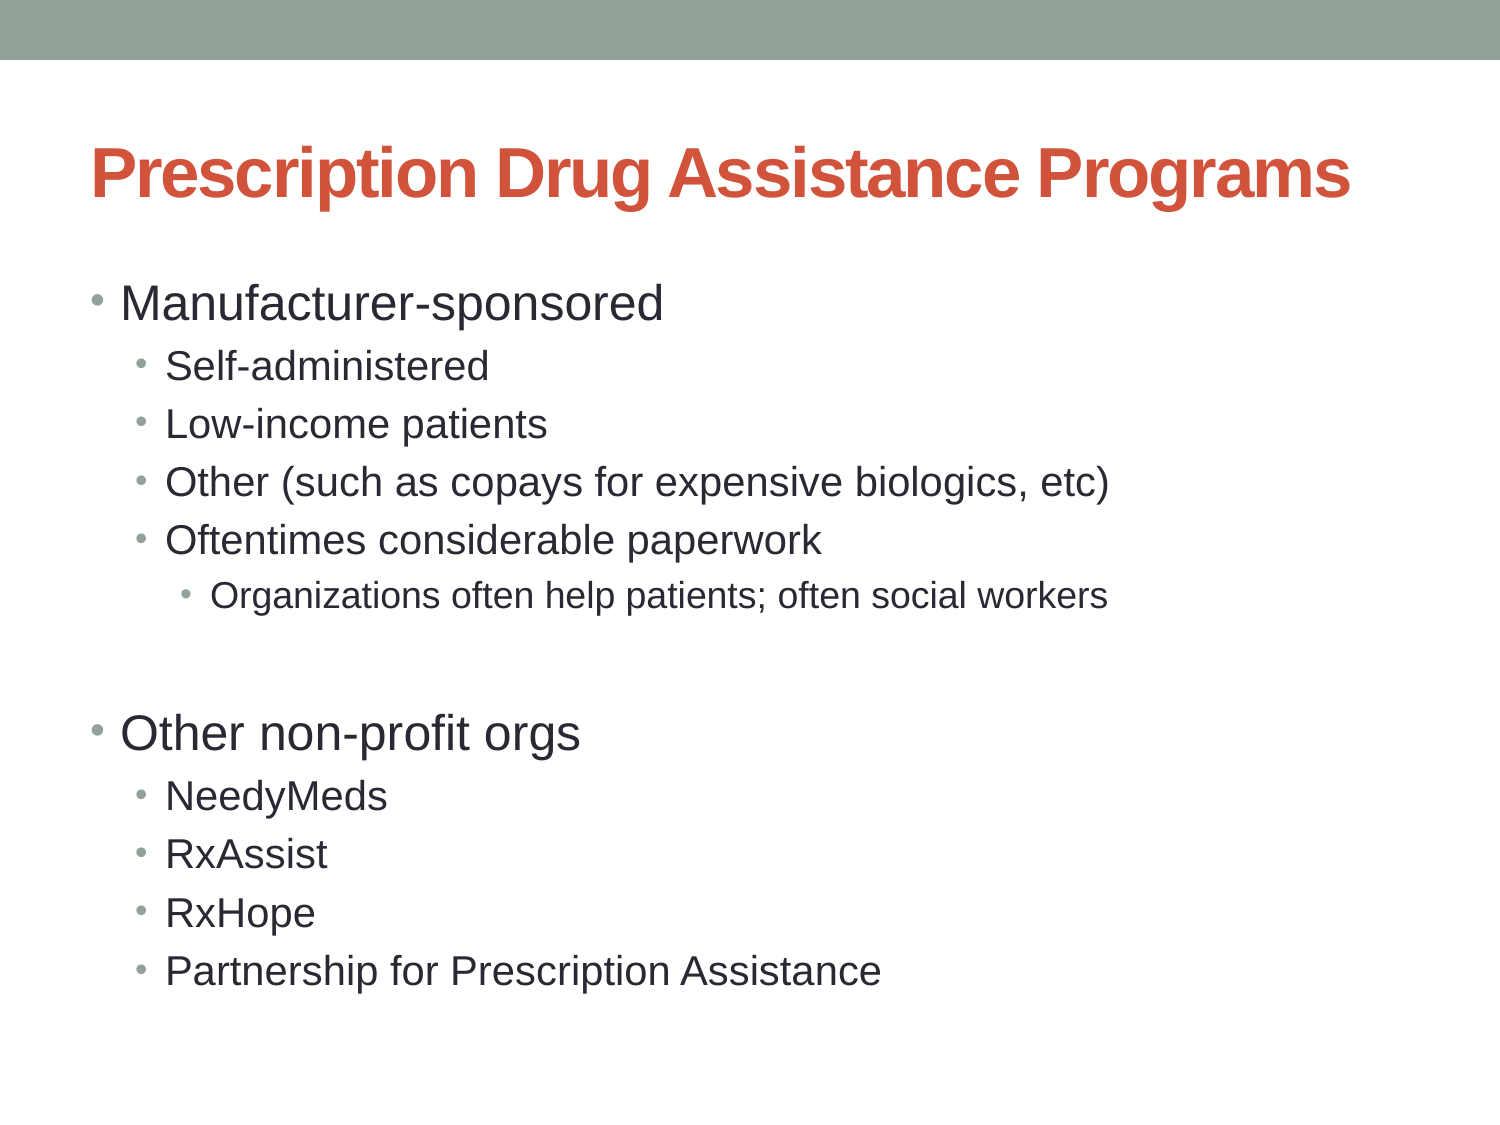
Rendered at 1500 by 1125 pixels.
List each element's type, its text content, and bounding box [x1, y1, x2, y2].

title Prescription Drug Assistance Programs [75, 87, 1425, 250]
list Manufacturer-sponsored Self-administered Low-income patients Other (such as copays for expensive biologics, etc) Oftentimes considerable paperwork Organizations often help patients; often social workers Other non-profit orgs NeedyMeds RxAssist RxHope Partnership for Prescription Assistance [75, 262, 1425, 1063]
